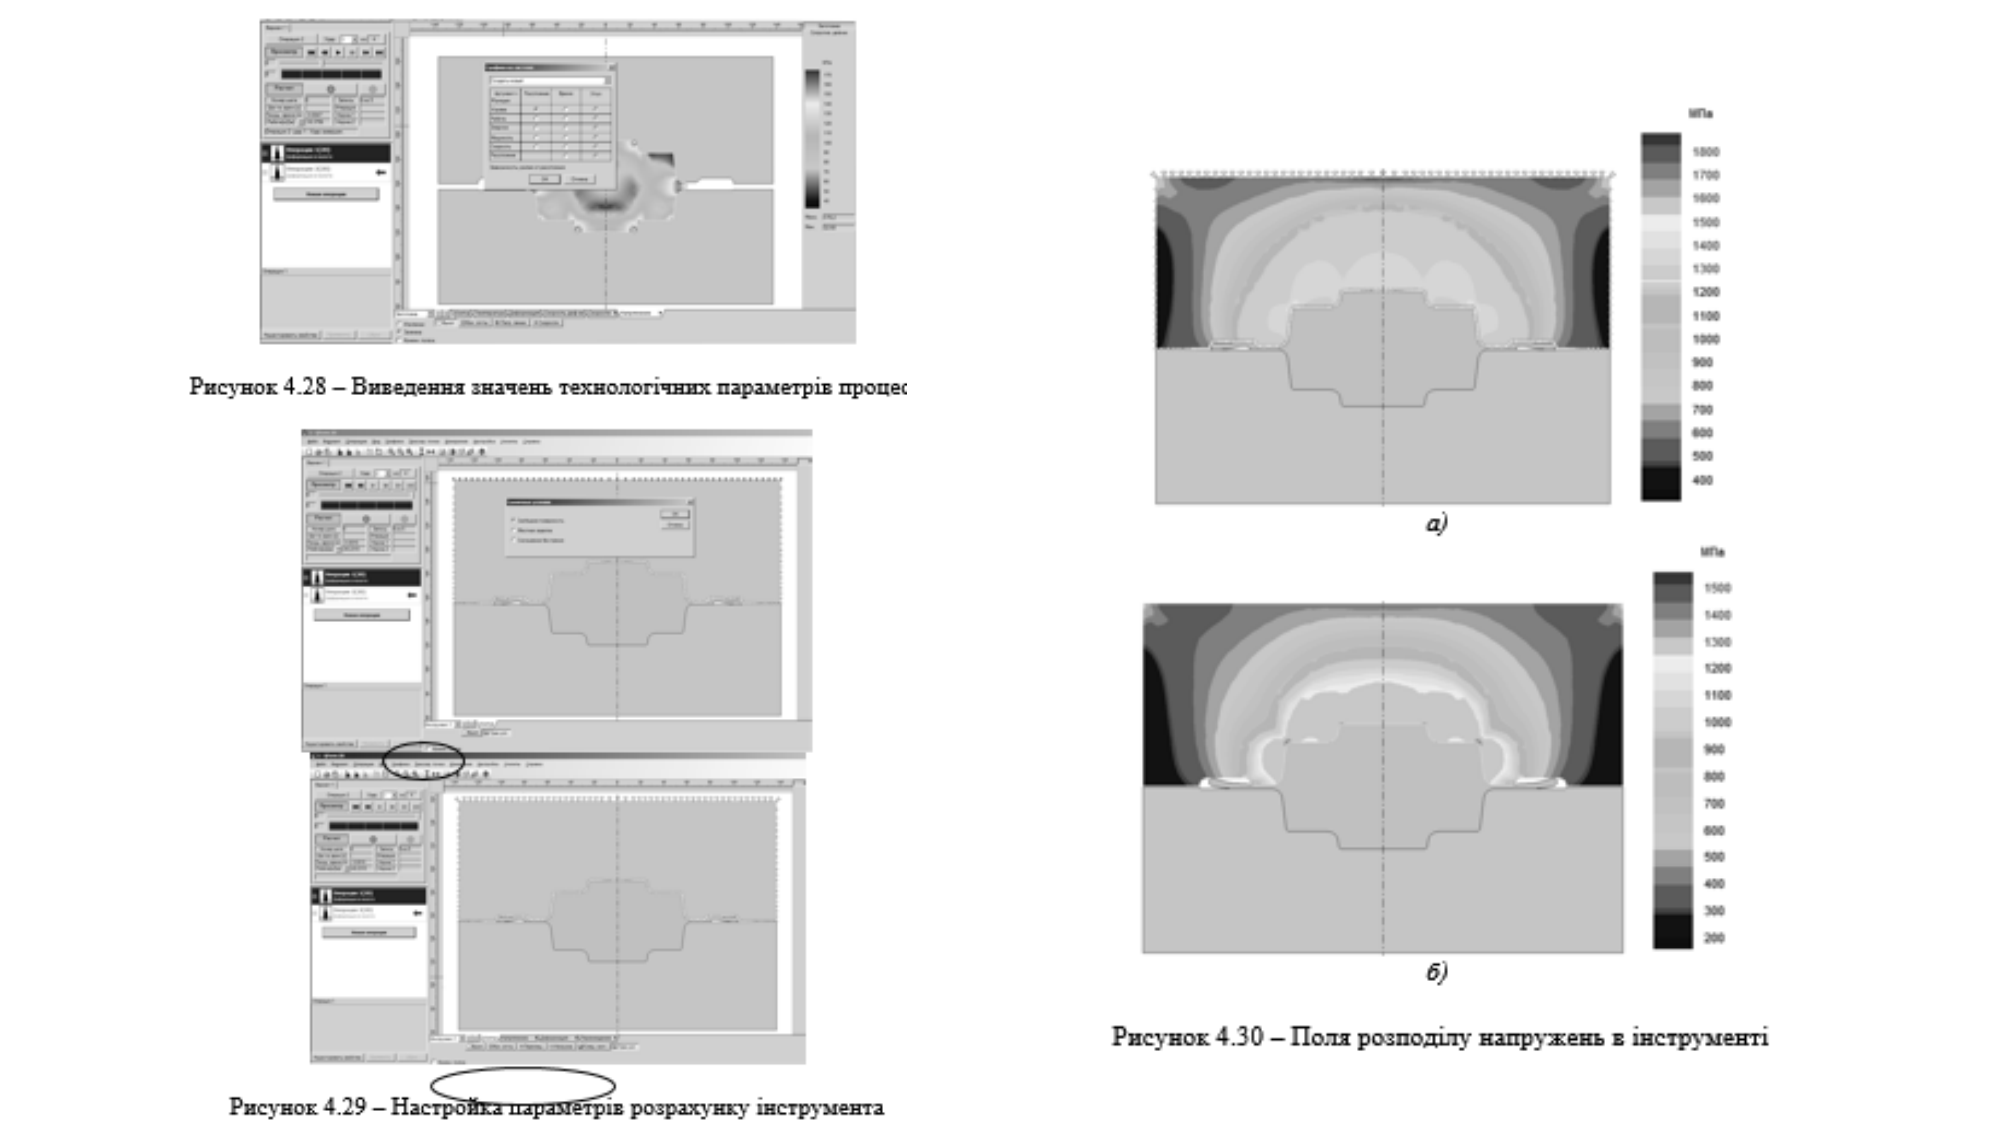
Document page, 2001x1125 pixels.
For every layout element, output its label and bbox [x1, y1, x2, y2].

list [173, 2, 907, 1125]
picture [1047, 92, 1803, 1080]
